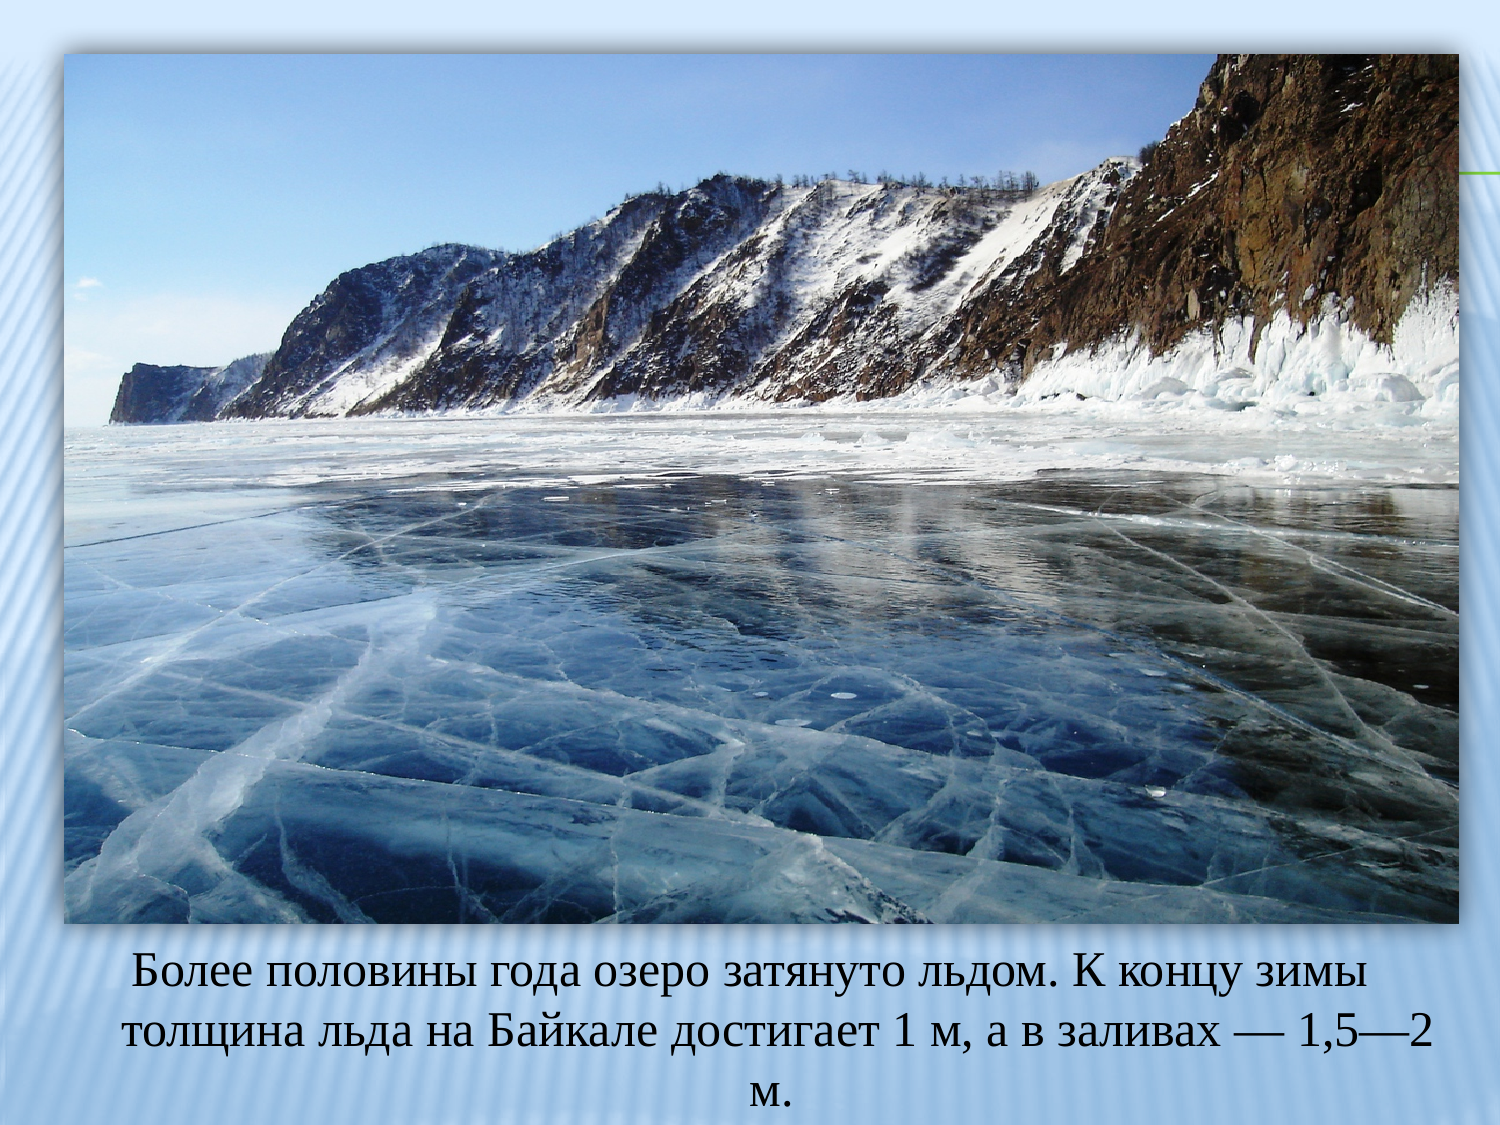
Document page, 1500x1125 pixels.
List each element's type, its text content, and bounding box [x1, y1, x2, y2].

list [64, 54, 1460, 924]
list Более половины года озеро затянуто льдом. К концу зимы толщина льда на Байкале достигает 1 м, а в заливах — 1,5—2 м. [35, 928, 1465, 1114]
